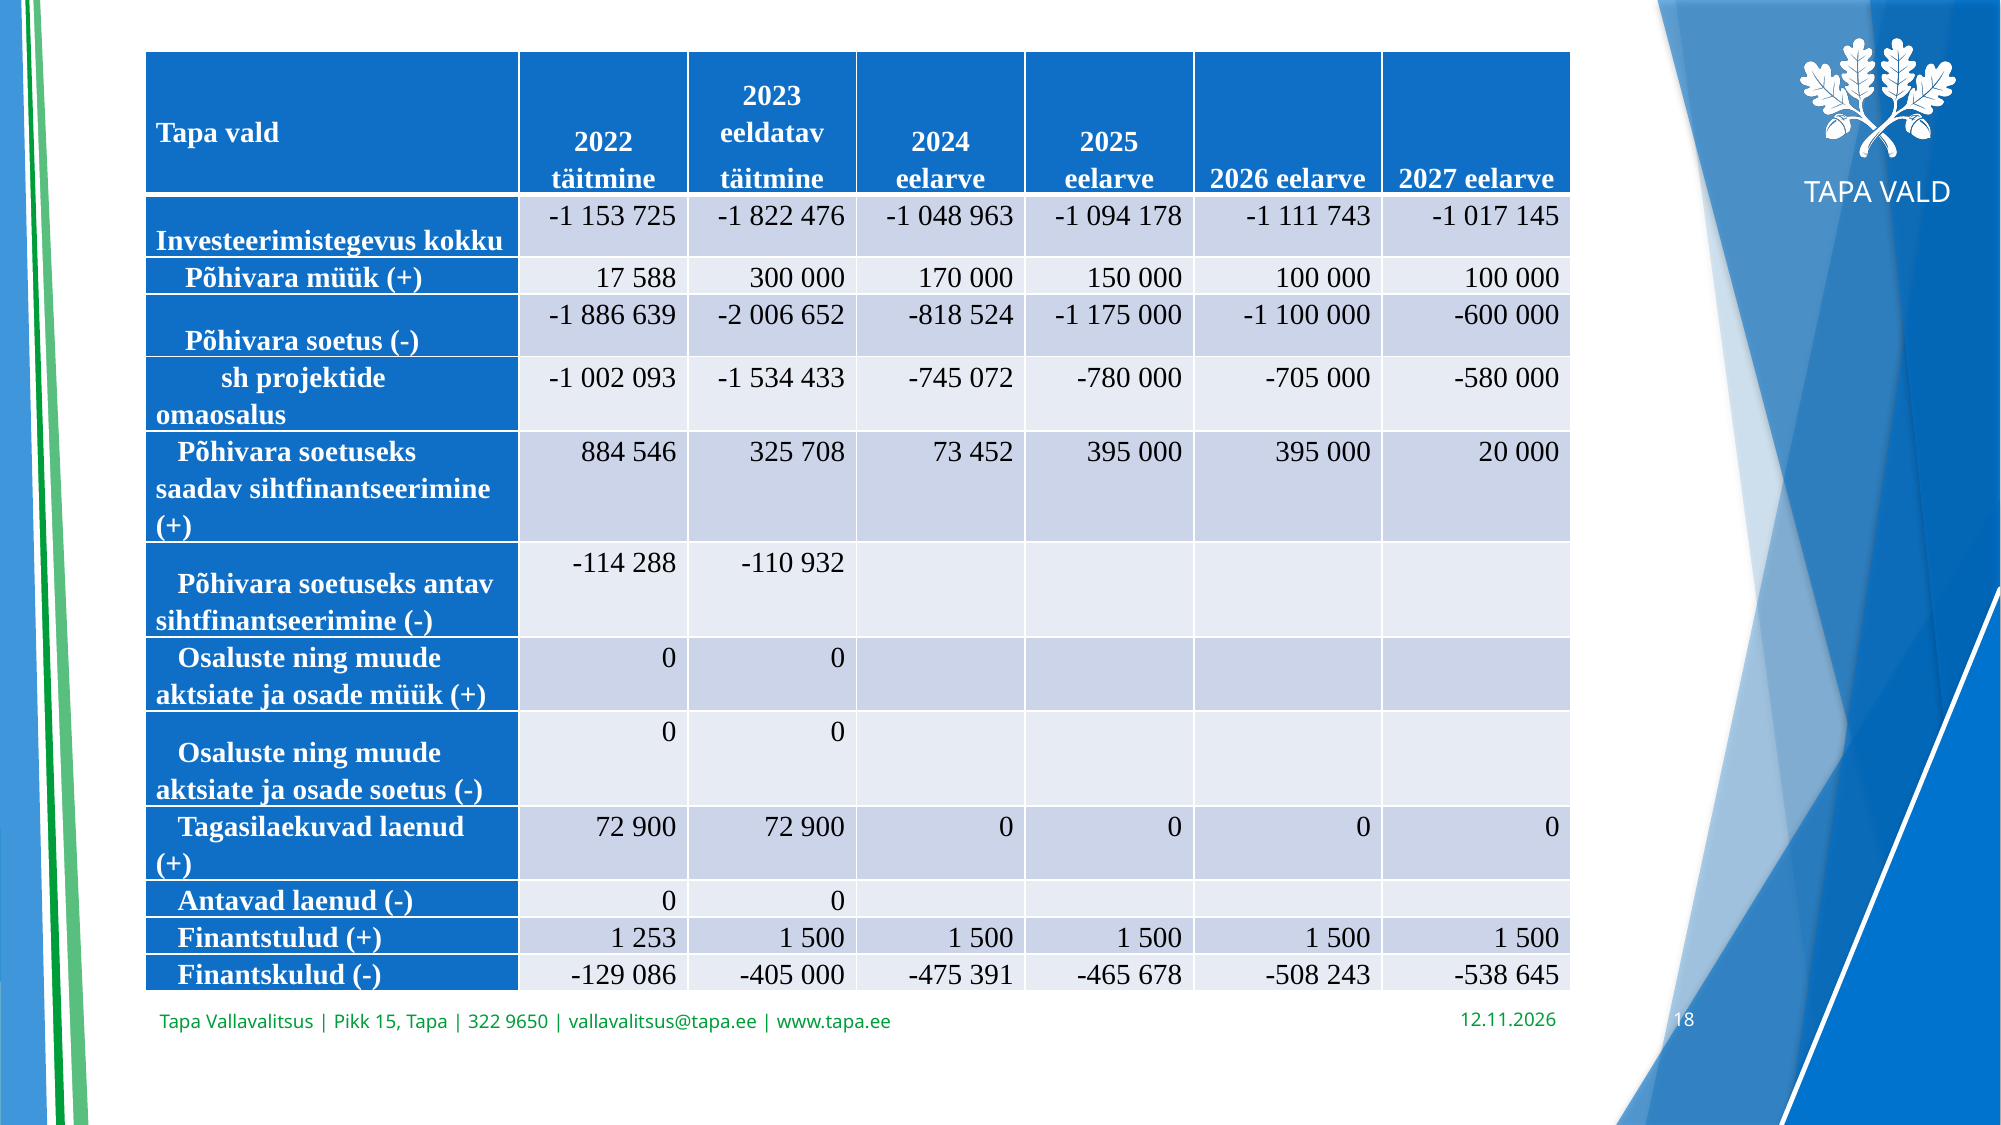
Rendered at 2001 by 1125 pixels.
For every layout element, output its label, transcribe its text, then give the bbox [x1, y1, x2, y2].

table_header 2026 eelarve [1195, 52, 1381, 192]
table_cell -1 094 178 [1026, 197, 1193, 256]
table_cell Põhivara soetuseks saadav sihtfinantseerimine (+) [146, 432, 518, 541]
table_cell -1 002 093 [520, 357, 687, 430]
table_cell 0 [520, 881, 687, 916]
table_cell 0 [520, 638, 687, 710]
table_cell -1 100 000 [1195, 295, 1381, 356]
picture [1800, 38, 1956, 158]
table_cell -2 006 652 [689, 295, 856, 356]
table_cell Finantskulud (-) [146, 955, 518, 990]
table_cell [1195, 712, 1381, 805]
table_cell -1 048 963 [857, 197, 1024, 256]
table_cell Põhivara soetuseks antav sihtfinantseerimine (-) [146, 543, 518, 636]
table_cell Tagasilaekuvad laenud (+) [146, 807, 518, 879]
table_cell -538 645 [1383, 955, 1570, 990]
table_cell -1 822 476 [689, 197, 856, 256]
table_header 2022 täitmine [520, 52, 687, 192]
table_header Tapa vald [146, 52, 518, 192]
table_cell -405 000 [689, 955, 856, 990]
table_cell 1 253 [520, 918, 687, 953]
table_cell 325 708 [689, 432, 856, 541]
table_cell 884 546 [520, 432, 687, 541]
table_cell 0 [1383, 807, 1570, 879]
table_cell Põhivara soetus (-) [146, 295, 518, 356]
table_cell 72 900 [520, 807, 687, 879]
table_cell 17 588 [520, 258, 687, 293]
table_cell [1383, 712, 1570, 805]
table_cell 0 [689, 712, 856, 805]
table_cell Osaluste ning muude aktsiate ja osade müük (+) [146, 638, 518, 710]
table_cell -475 391 [857, 955, 1024, 990]
table_cell 0 [857, 807, 1024, 879]
table_cell sh projektide omaosalus [146, 357, 518, 430]
table_cell -818 524 [857, 295, 1024, 356]
table_cell 395 000 [1195, 432, 1381, 541]
table_cell [1383, 638, 1570, 710]
table_cell 0 [689, 638, 856, 710]
table_cell 72 900 [689, 807, 856, 879]
table_cell Finantstulud (+) [146, 918, 518, 953]
table_cell 100 000 [1383, 258, 1570, 293]
table_cell 0 [1026, 807, 1193, 879]
table_cell 20 000 [1383, 432, 1570, 541]
table_cell -600 000 [1383, 295, 1570, 356]
footer Tapa Vallavalitsus | Pikk 15, Tapa | 322 9650 | vallavalitsus@tapa.ee | www.tapa.ee [144, 992, 1396, 1053]
table_cell Osaluste ning muude aktsiate ja osade soetus (-) [146, 712, 518, 805]
table_cell 1 500 [1026, 918, 1193, 953]
table_cell 395 000 [1026, 432, 1193, 541]
table_cell [1026, 712, 1193, 805]
table_cell 0 [1195, 807, 1381, 879]
table_cell [857, 712, 1024, 805]
table_cell -129 086 [520, 955, 687, 990]
table_cell [857, 881, 1024, 916]
table_cell Antavad laenud (-) [146, 881, 518, 916]
table_cell [1026, 543, 1193, 636]
table_cell 0 [520, 712, 687, 805]
table_header 2023 eeldatav täitmine [689, 52, 856, 192]
table_cell 1 500 [857, 918, 1024, 953]
table_cell [857, 543, 1024, 636]
table_cell -508 243 [1195, 955, 1381, 990]
table_cell -1 534 433 [689, 357, 856, 430]
table_cell [857, 638, 1024, 710]
table_cell [1195, 543, 1381, 636]
table_cell 170 000 [857, 258, 1024, 293]
table_cell [1383, 543, 1570, 636]
table_cell -1 153 725 [520, 197, 687, 256]
table_cell 150 000 [1026, 258, 1193, 293]
table_cell 73 452 [857, 432, 1024, 541]
table_cell 1 500 [1195, 918, 1381, 953]
table_header 2027 eelarve [1383, 52, 1570, 192]
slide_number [1421, 990, 1572, 1051]
table_header 2024 eelarve [857, 52, 1024, 192]
table_cell -705 000 [1195, 357, 1381, 430]
table_cell 1 500 [1383, 918, 1570, 953]
table_cell -114 288 [520, 543, 687, 636]
table_cell -1 017 145 [1383, 197, 1570, 256]
table_cell 0 [689, 881, 856, 916]
table_cell -780 000 [1026, 357, 1193, 430]
table_cell -745 072 [857, 357, 1024, 430]
table_cell [1195, 881, 1381, 916]
table_cell Investeerimistegevus kokku [146, 197, 518, 256]
table_cell 300 000 [689, 258, 856, 293]
table_cell [1383, 881, 1570, 916]
table_cell -580 000 [1383, 357, 1570, 430]
table_cell -1 886 639 [520, 295, 687, 356]
table_cell [1195, 638, 1381, 710]
table_header 2025 eelarve [1026, 52, 1193, 192]
table_cell 100 000 [1195, 258, 1381, 293]
table_cell Põhivara müük (+) [146, 258, 518, 293]
slide_number 18 [1597, 990, 1710, 1051]
table_cell -1 111 743 [1195, 197, 1381, 256]
table_cell [1026, 638, 1193, 710]
table_cell -1 175 000 [1026, 295, 1193, 356]
table_cell -465 678 [1026, 955, 1193, 990]
table_cell [1026, 881, 1193, 916]
table_cell 1 500 [689, 918, 856, 953]
table_cell -110 932 [689, 543, 856, 636]
